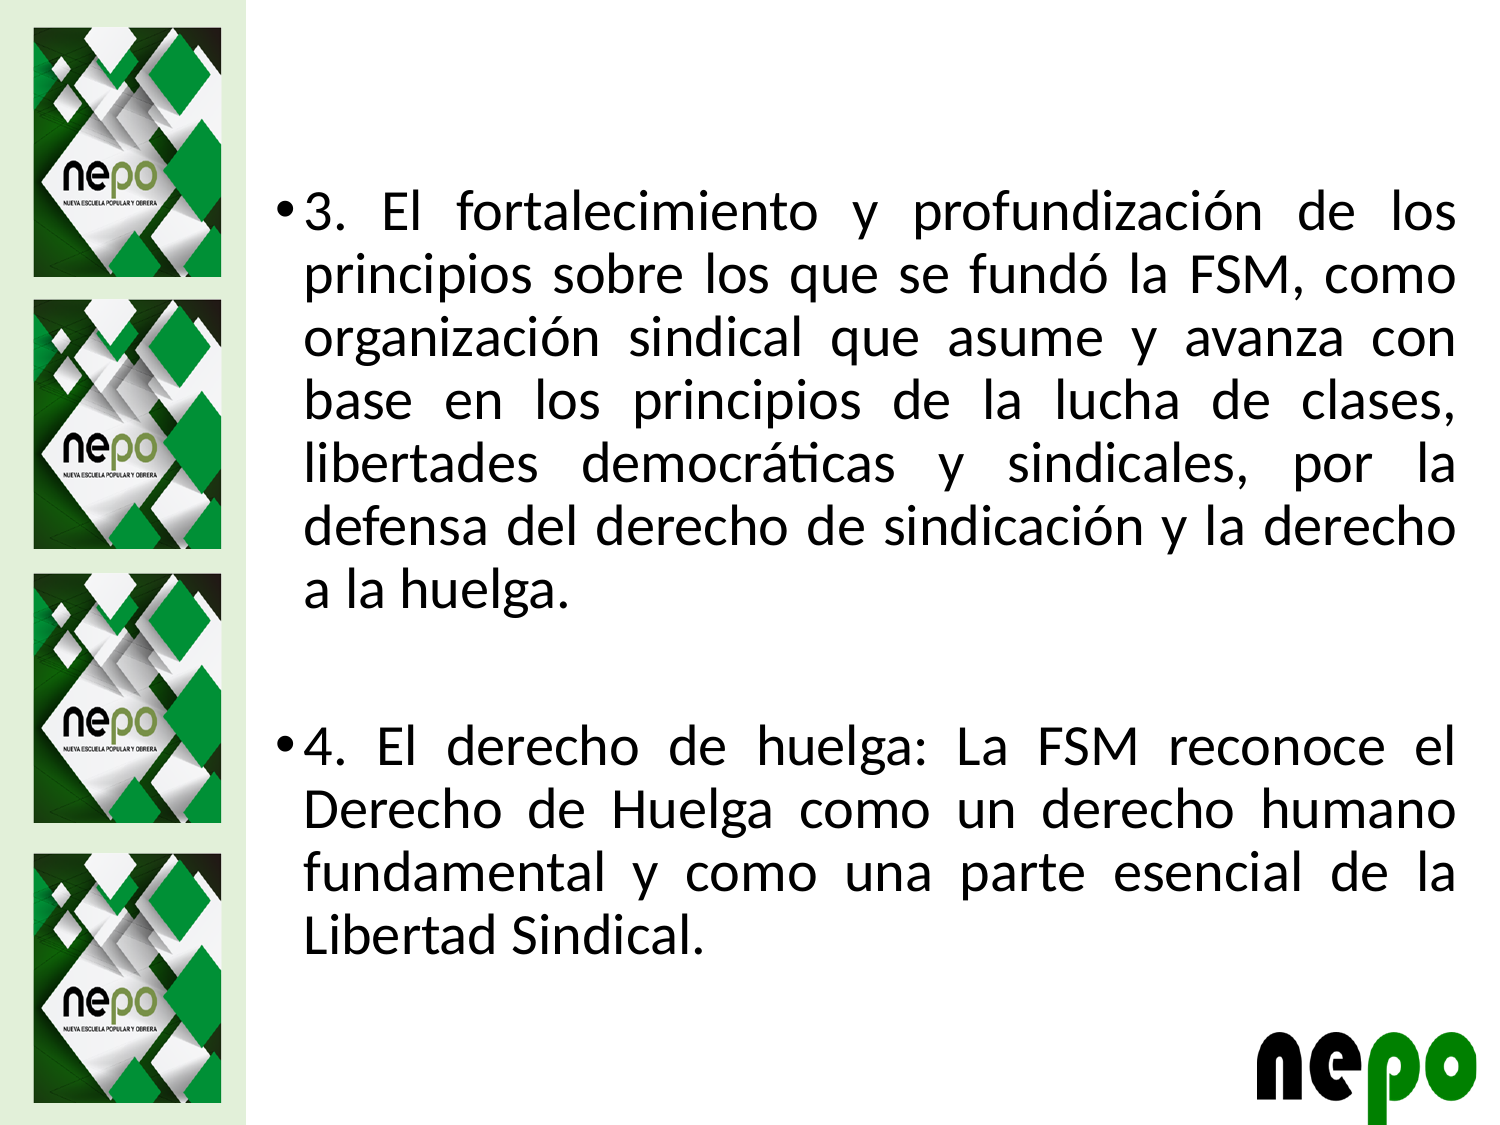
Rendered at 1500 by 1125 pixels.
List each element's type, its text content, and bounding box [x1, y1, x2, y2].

picture [0, 0, 246, 1125]
list 3. El fortalecimiento y profundización de los principios sobre los que se fundó la FSM, como organización sindical que asume y avanza con base en los principios de la lucha de clases, libertades democráticas y sindicales, por la defensa del derecho de sindicación y la derecho a la huelga. 4. El derecho de huelga: La FSM reconoce el Derecho de Huelga como un derecho humano fundamental y como una parte esencial de la Libertad Sindical. [260, 172, 1473, 1071]
picture [1257, 1032, 1477, 1125]
